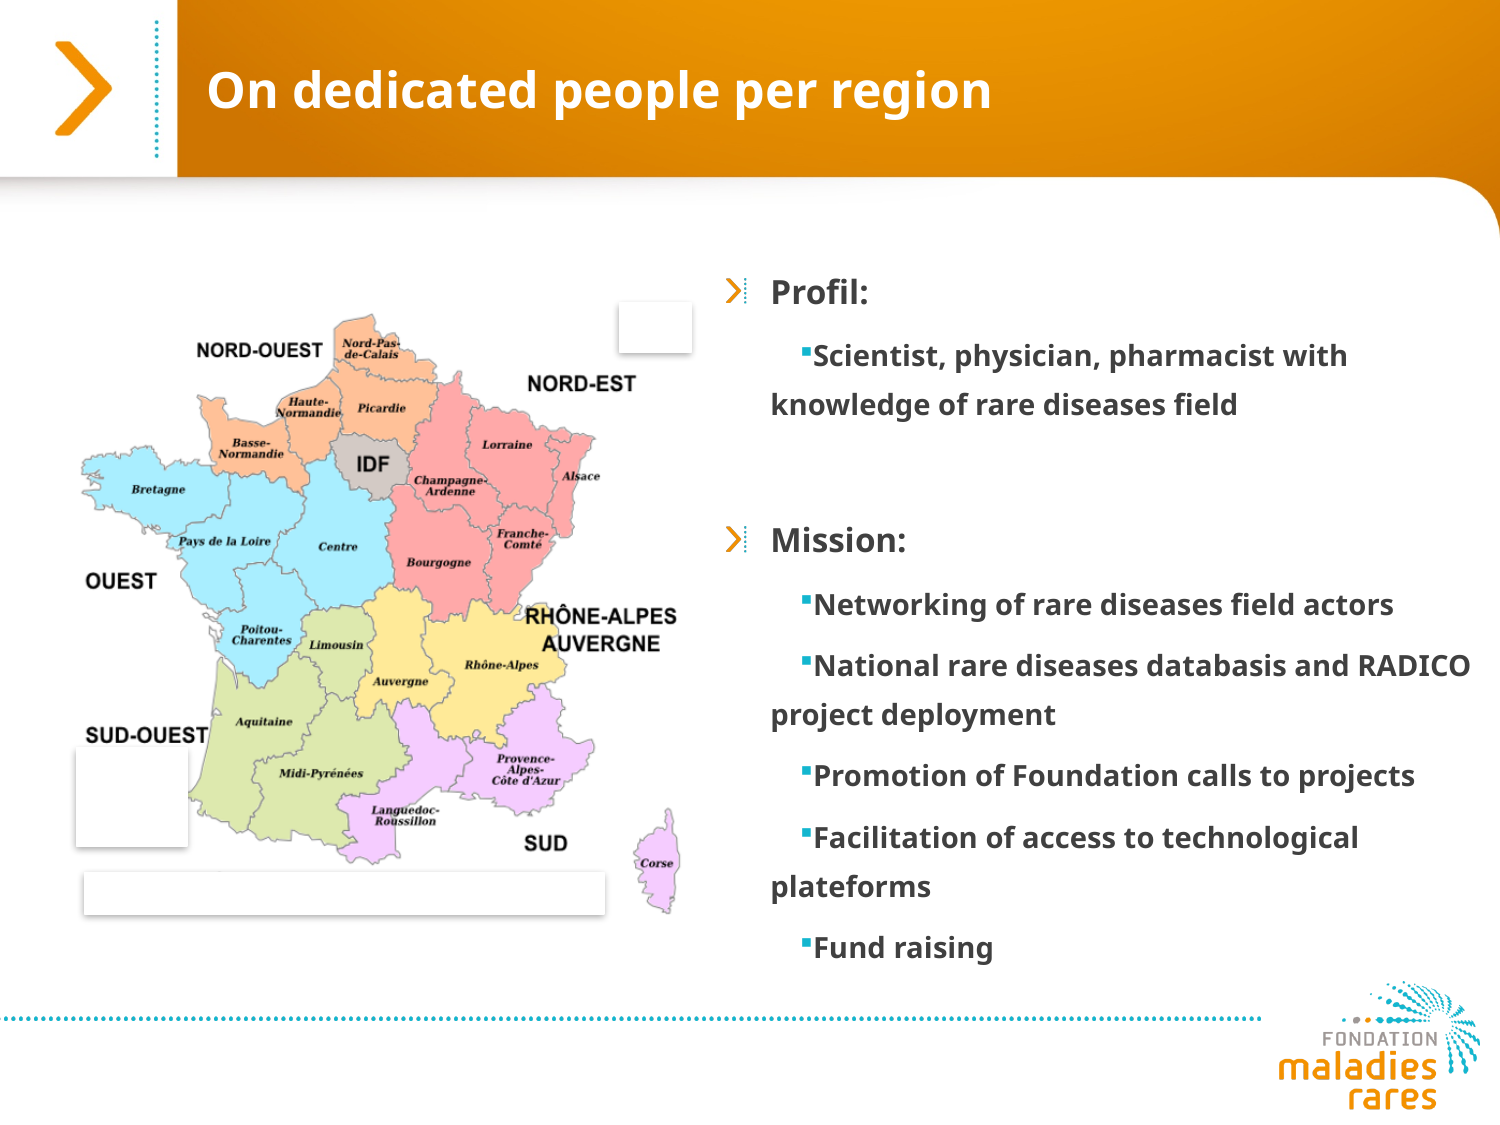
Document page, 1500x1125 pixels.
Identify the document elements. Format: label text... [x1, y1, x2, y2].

title On dedicated people per region [206, 0, 1459, 178]
text_box Mission: Networking of rare diseases field actors National rare diseases databasis and RADICO project deployment Promotion of Foundation calls to projects Facilitation of access to technological plateforms Fund raising [726, 503, 1489, 846]
text_box Profil: Scientist, physician, pharmacist with knowledge of rare diseases field [726, 255, 1489, 457]
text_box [76, 302, 692, 918]
picture [0, 0, 1500, 1125]
